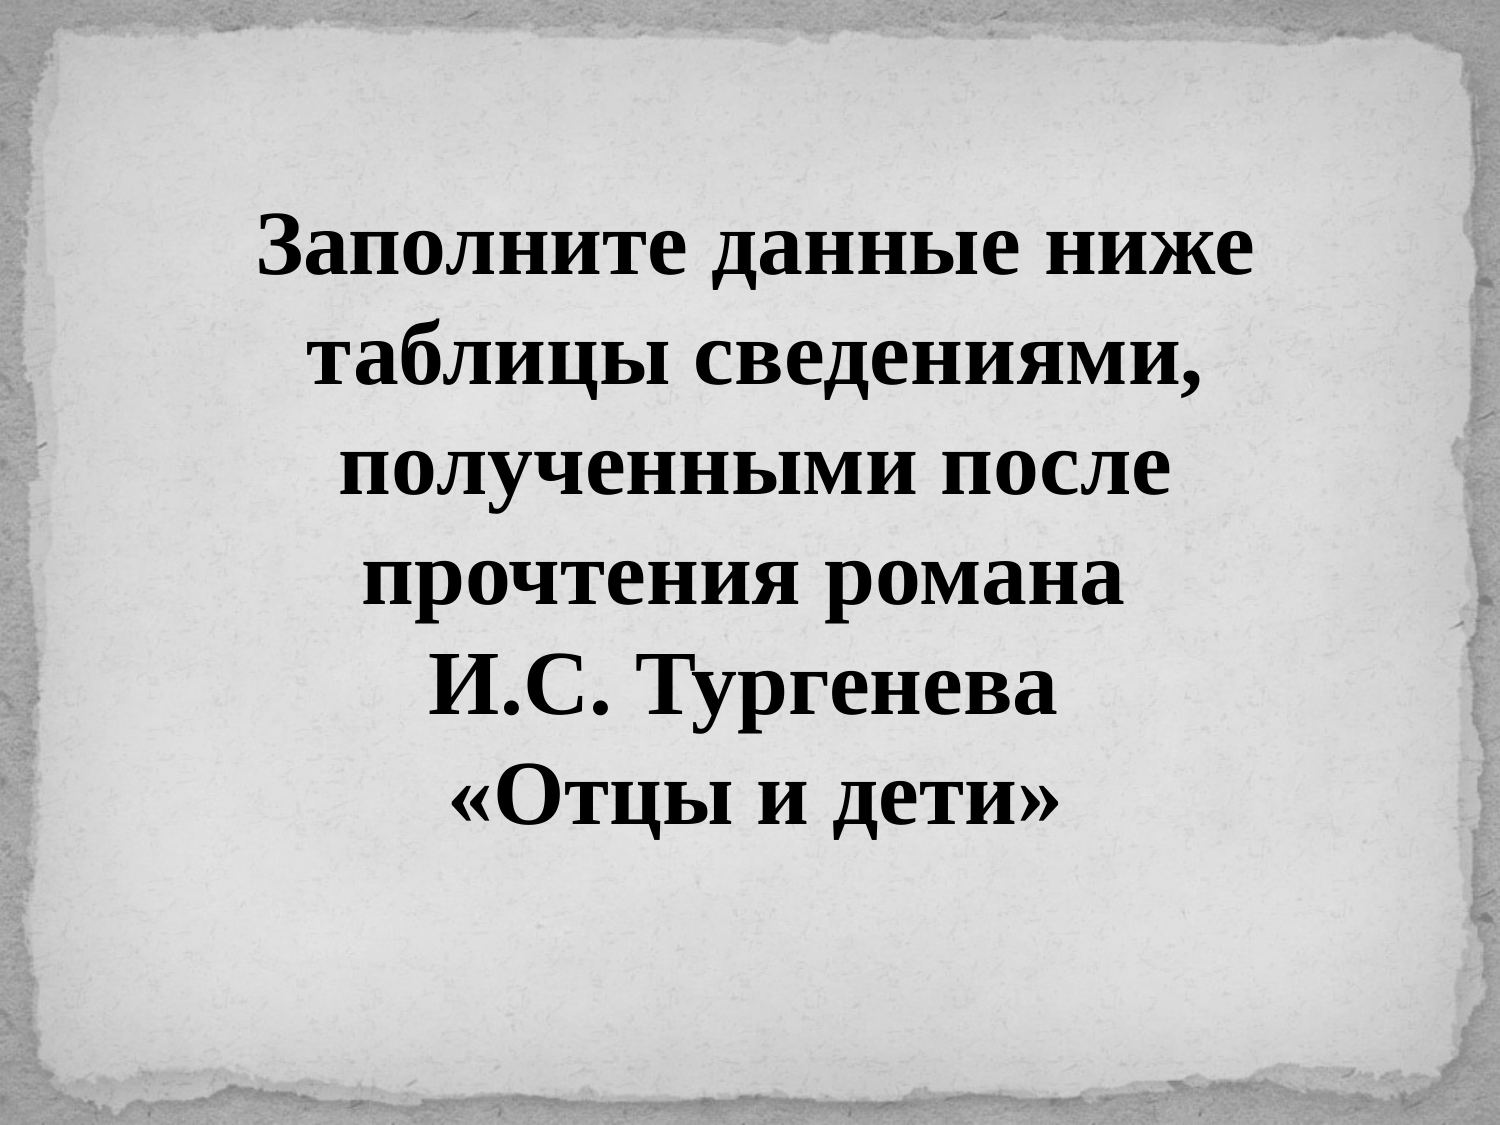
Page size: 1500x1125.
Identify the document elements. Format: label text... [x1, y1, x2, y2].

text_box Заполните данные ниже таблицы сведениями, полученными после прочтения романа И.С. Тургенева «Отцы и дети» [163, 175, 1348, 851]
